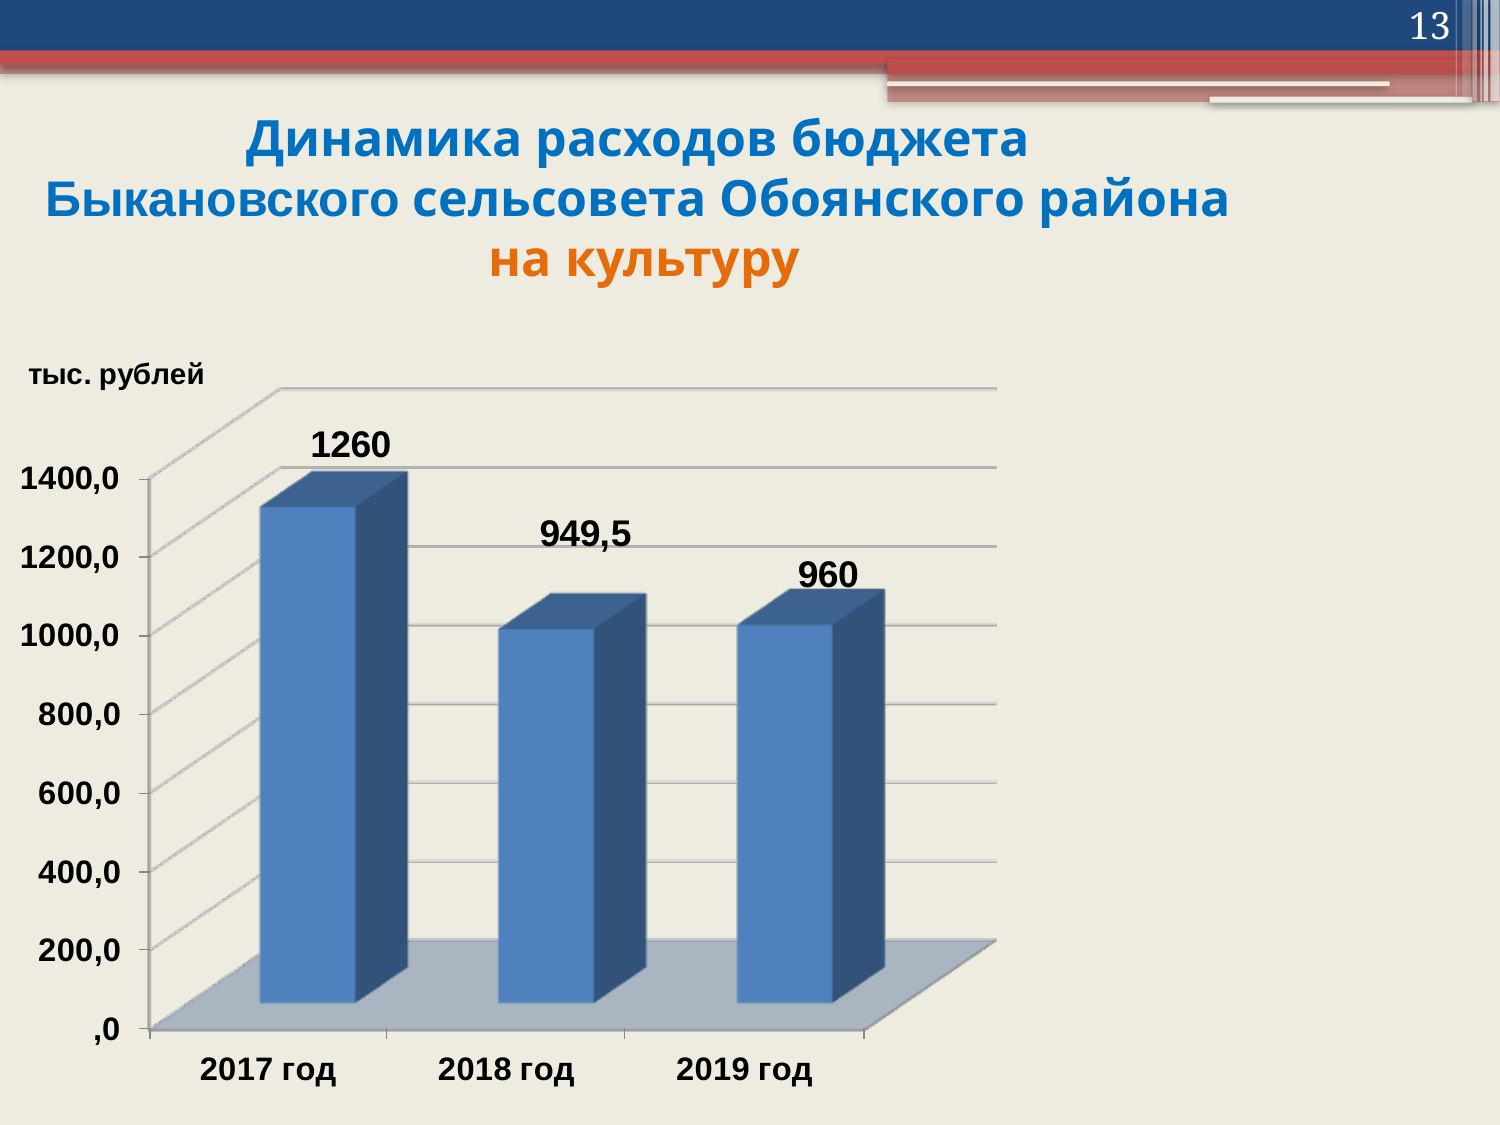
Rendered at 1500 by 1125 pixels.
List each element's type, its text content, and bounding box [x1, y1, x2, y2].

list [5, 341, 1218, 1118]
slide_number 13 [1340, 0, 1466, 61]
title Динамика расходов бюджета Быкановского сельсовета Обоянского района на культуру [0, 101, 1331, 292]
